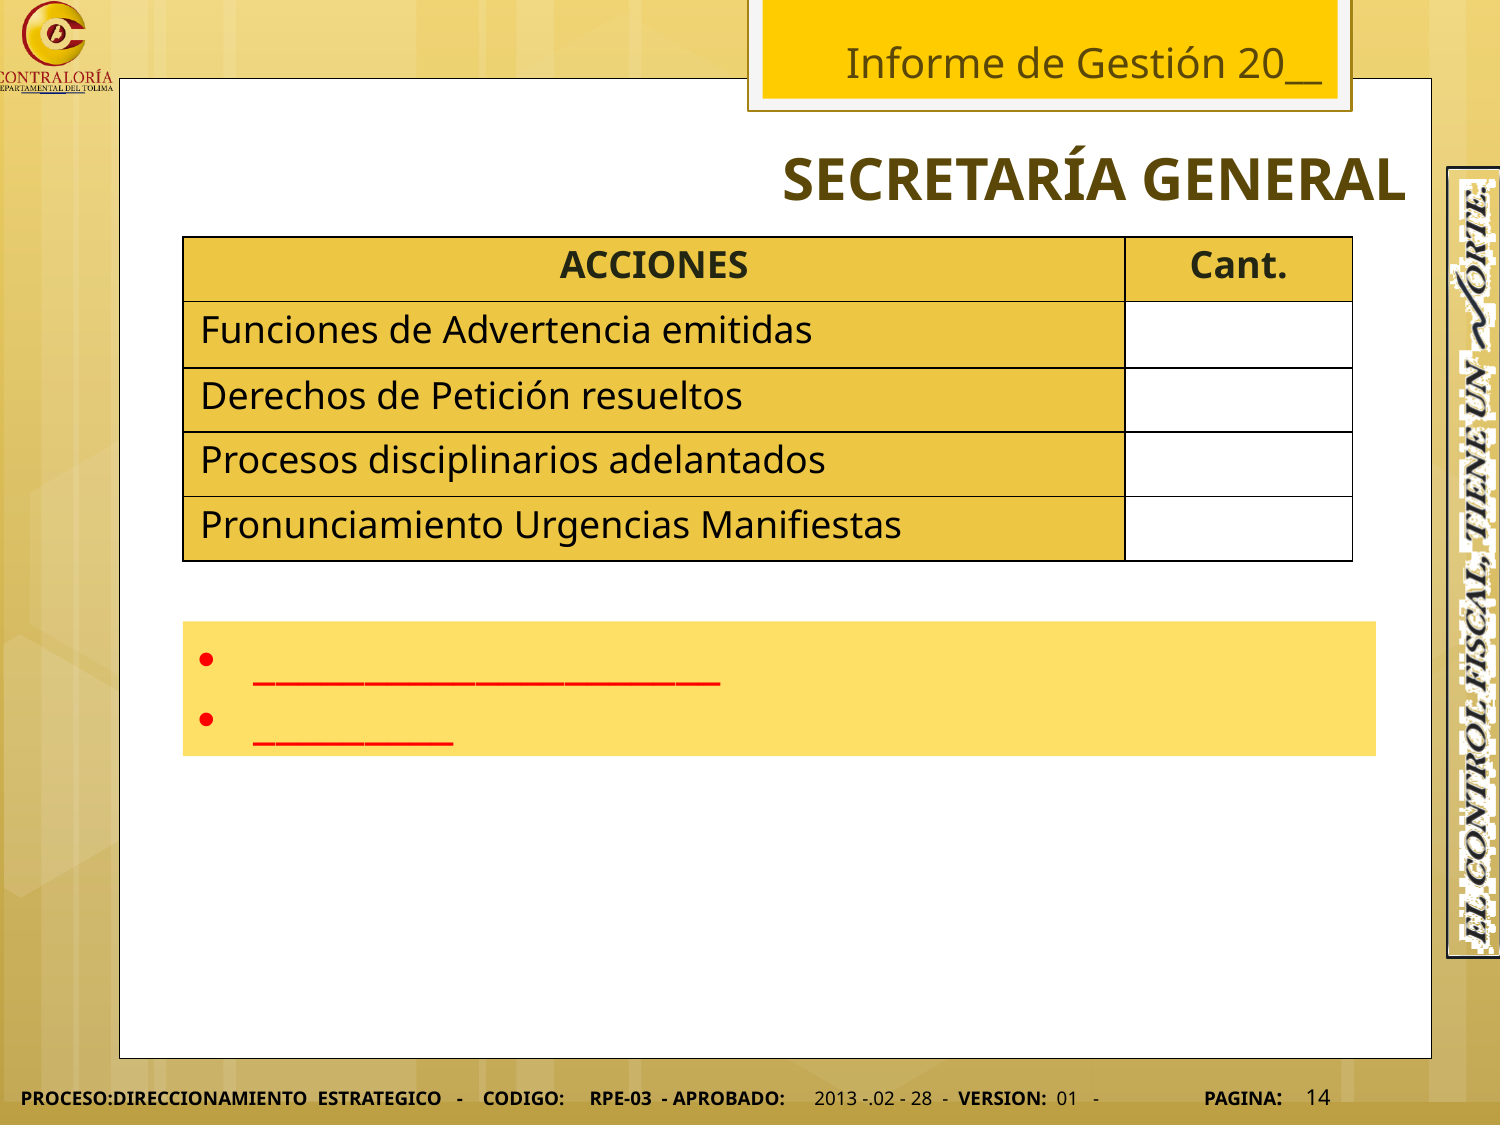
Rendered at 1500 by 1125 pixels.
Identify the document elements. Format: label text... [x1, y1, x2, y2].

table_cell [1126, 433, 1352, 496]
table_cell [1126, 302, 1352, 367]
table_cell Pronunciamiento Urgencias Manifiestas [184, 497, 1124, 560]
table_cell Procesos disciplinarios adelantados [184, 433, 1124, 496]
picture [0, 1, 113, 94]
table_cell [1126, 369, 1352, 431]
table_cell Derechos de Petición resueltos [184, 369, 1124, 431]
title SECRETARÍA GENERAL [270, 125, 1424, 220]
table_header ACCIONES [184, 238, 1124, 301]
table_header Cant. [1126, 238, 1352, 301]
picture [1446, 166, 1500, 959]
table_cell Funciones de Advertencia emitidas [184, 302, 1124, 367]
text_box _____________________ _________ [182, 621, 1376, 757]
table_cell [1126, 497, 1352, 560]
